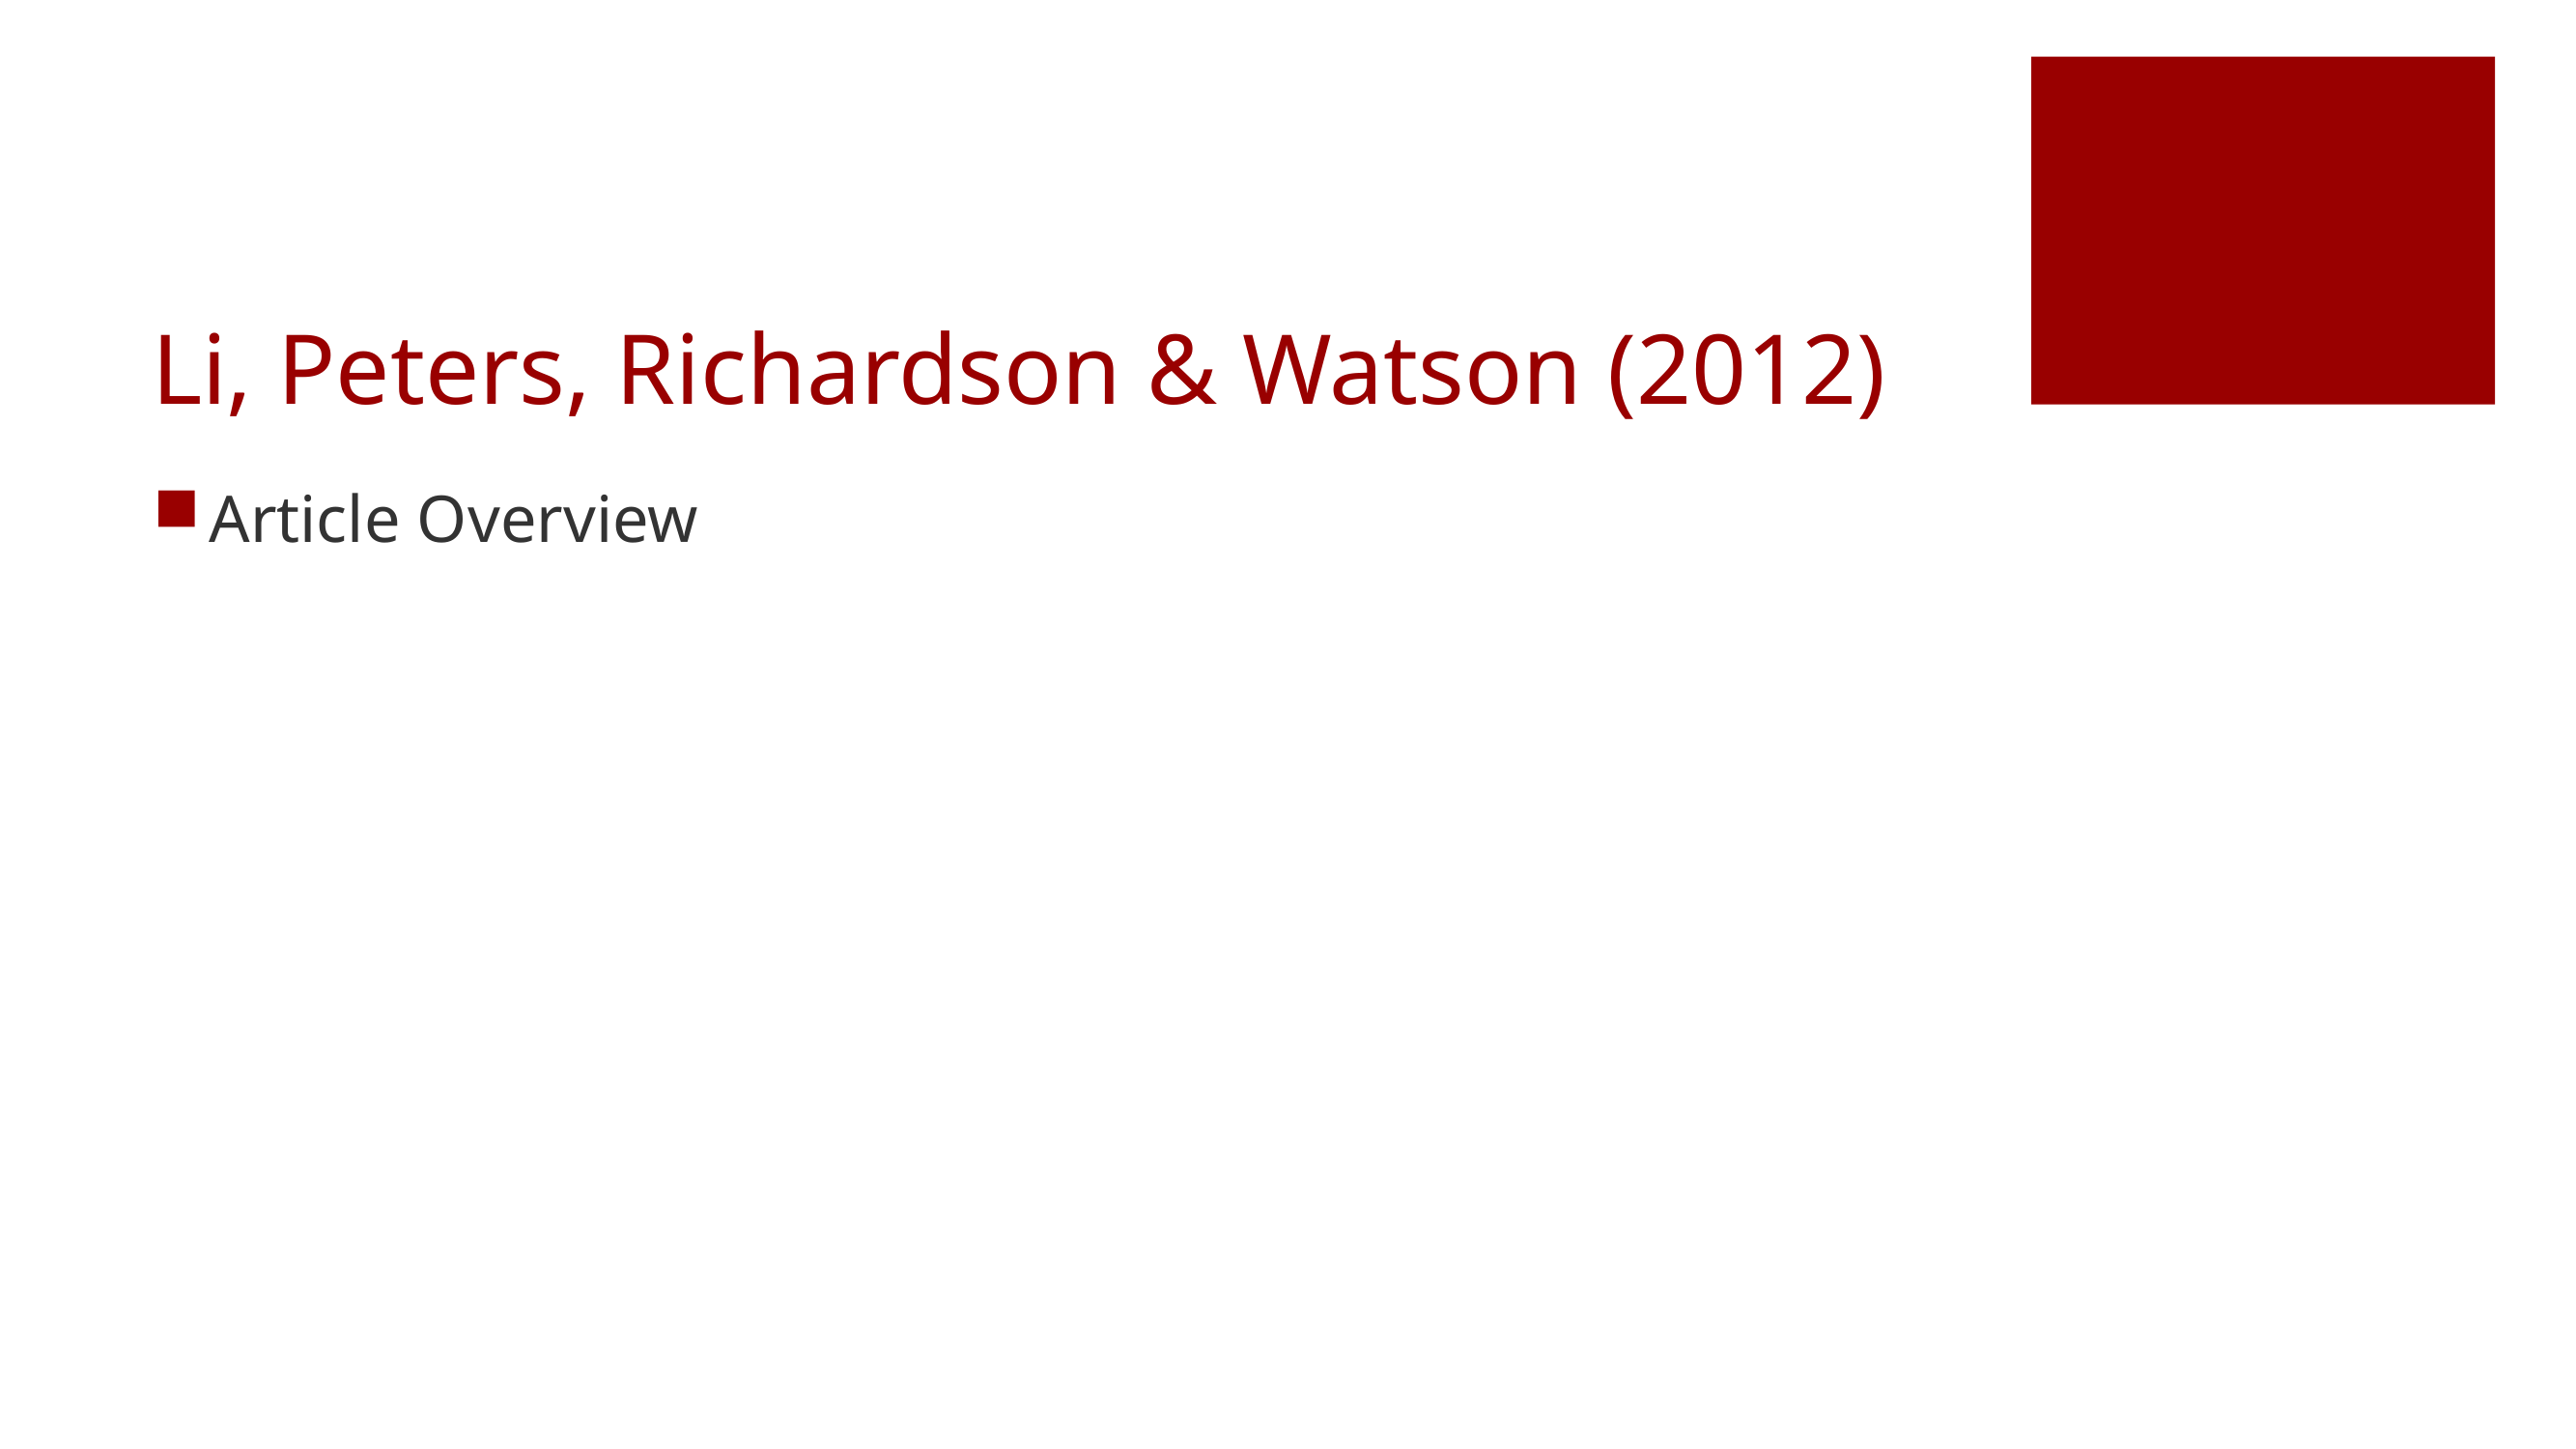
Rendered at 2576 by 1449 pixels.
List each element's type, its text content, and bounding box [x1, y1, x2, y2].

title Li, Peters, Richardson & Watson (2012) [128, 193, 1963, 435]
list Article Overview [128, 467, 1963, 1294]
